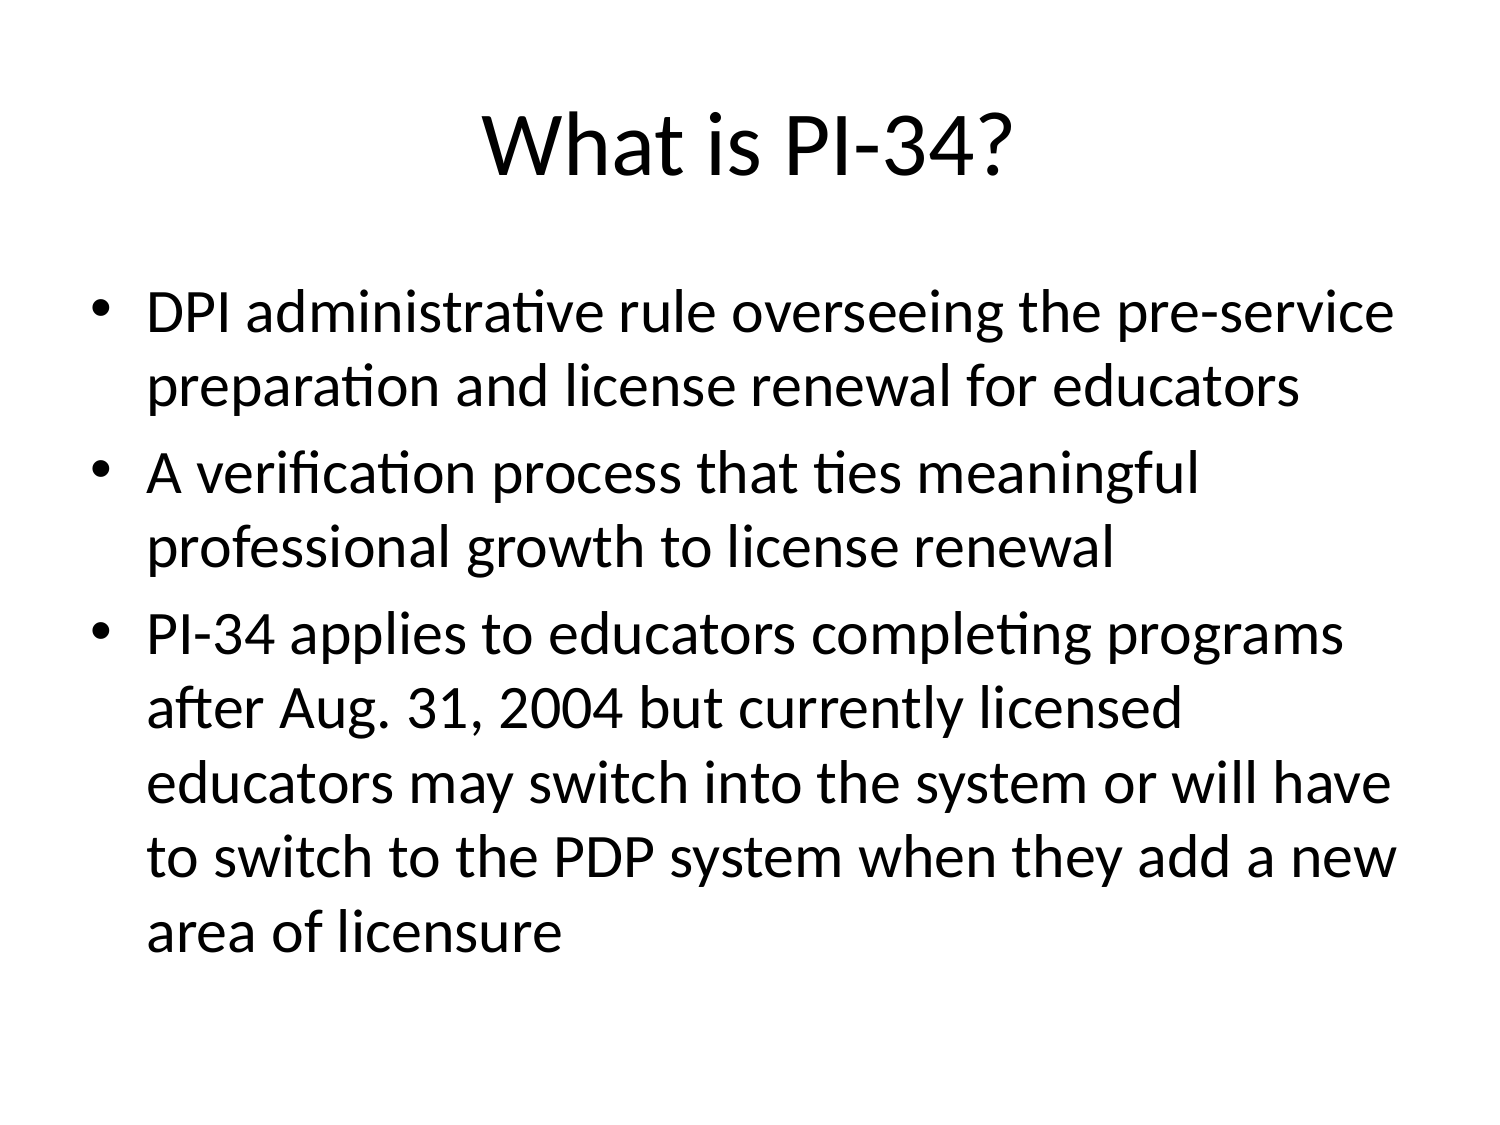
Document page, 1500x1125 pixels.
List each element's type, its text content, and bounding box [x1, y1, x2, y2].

title What is PI-34? [75, 45, 1425, 233]
list DPI administrative rule overseeing the pre-service preparation and license renewal for educators A verification process that ties meaningful professional growth to license renewal PI-34 applies to educators completing programs after Aug. 31, 2004 but currently licensed educators may switch into the system or will have to switch to the PDP system when they add a new area of licensure [75, 262, 1425, 1005]
